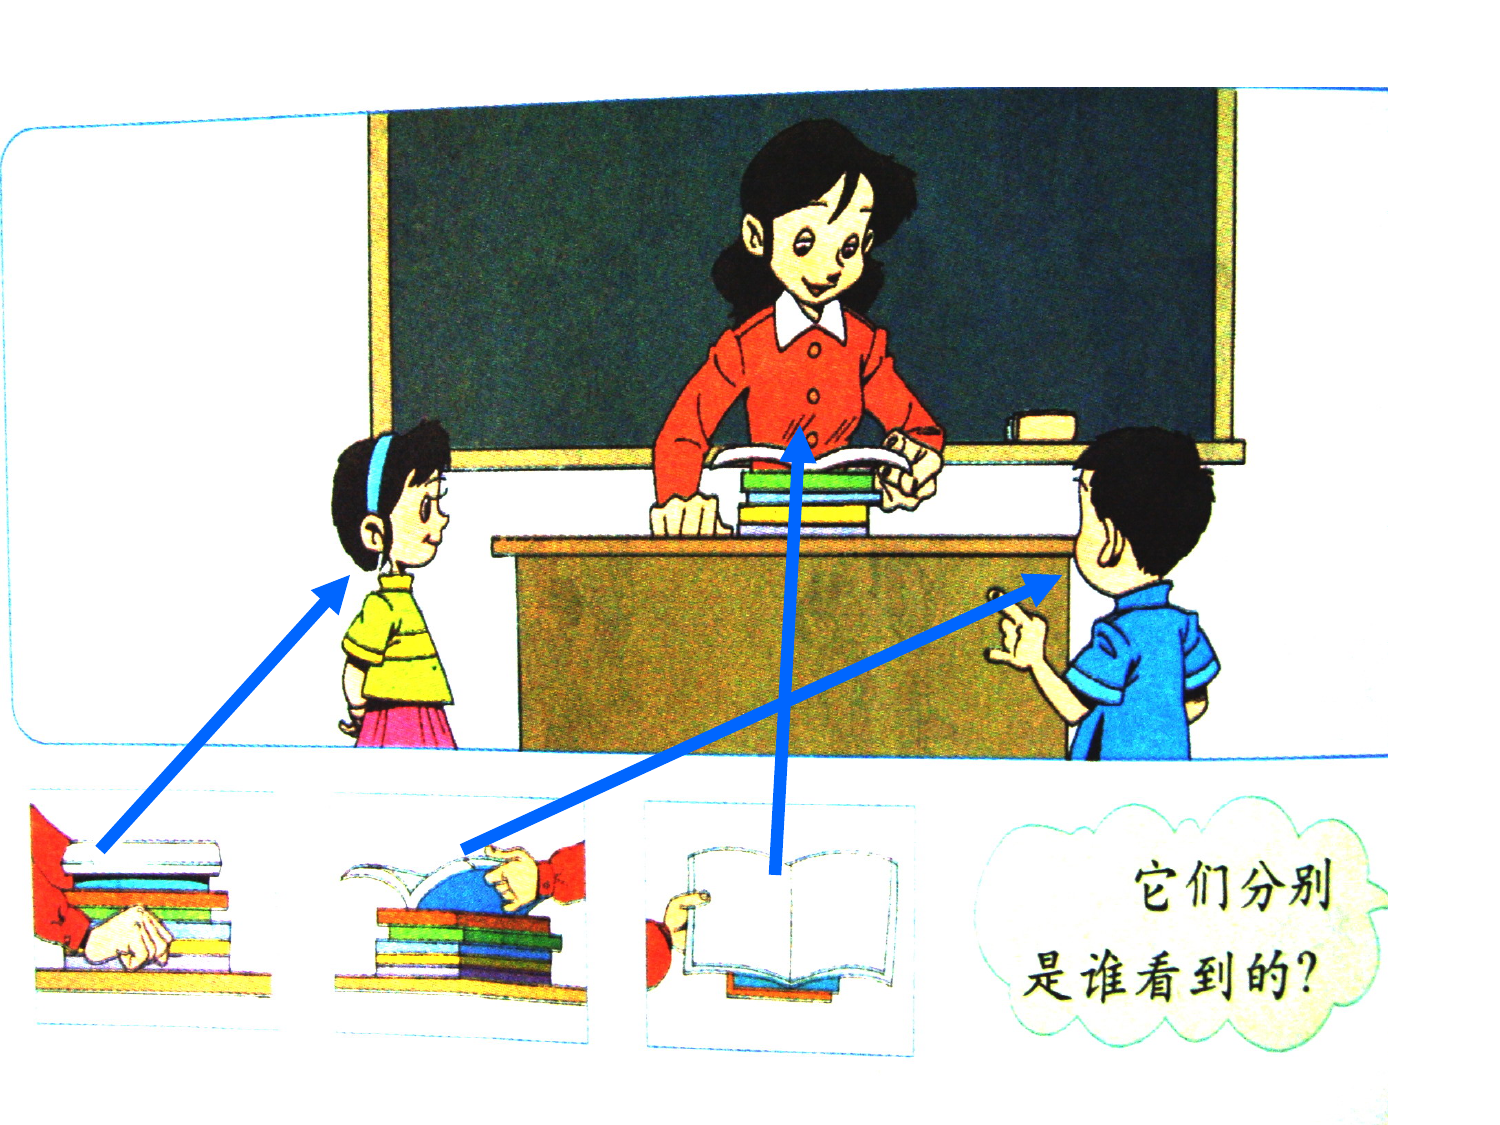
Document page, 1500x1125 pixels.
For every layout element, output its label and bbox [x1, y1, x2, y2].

picture [0, 87, 1388, 1125]
